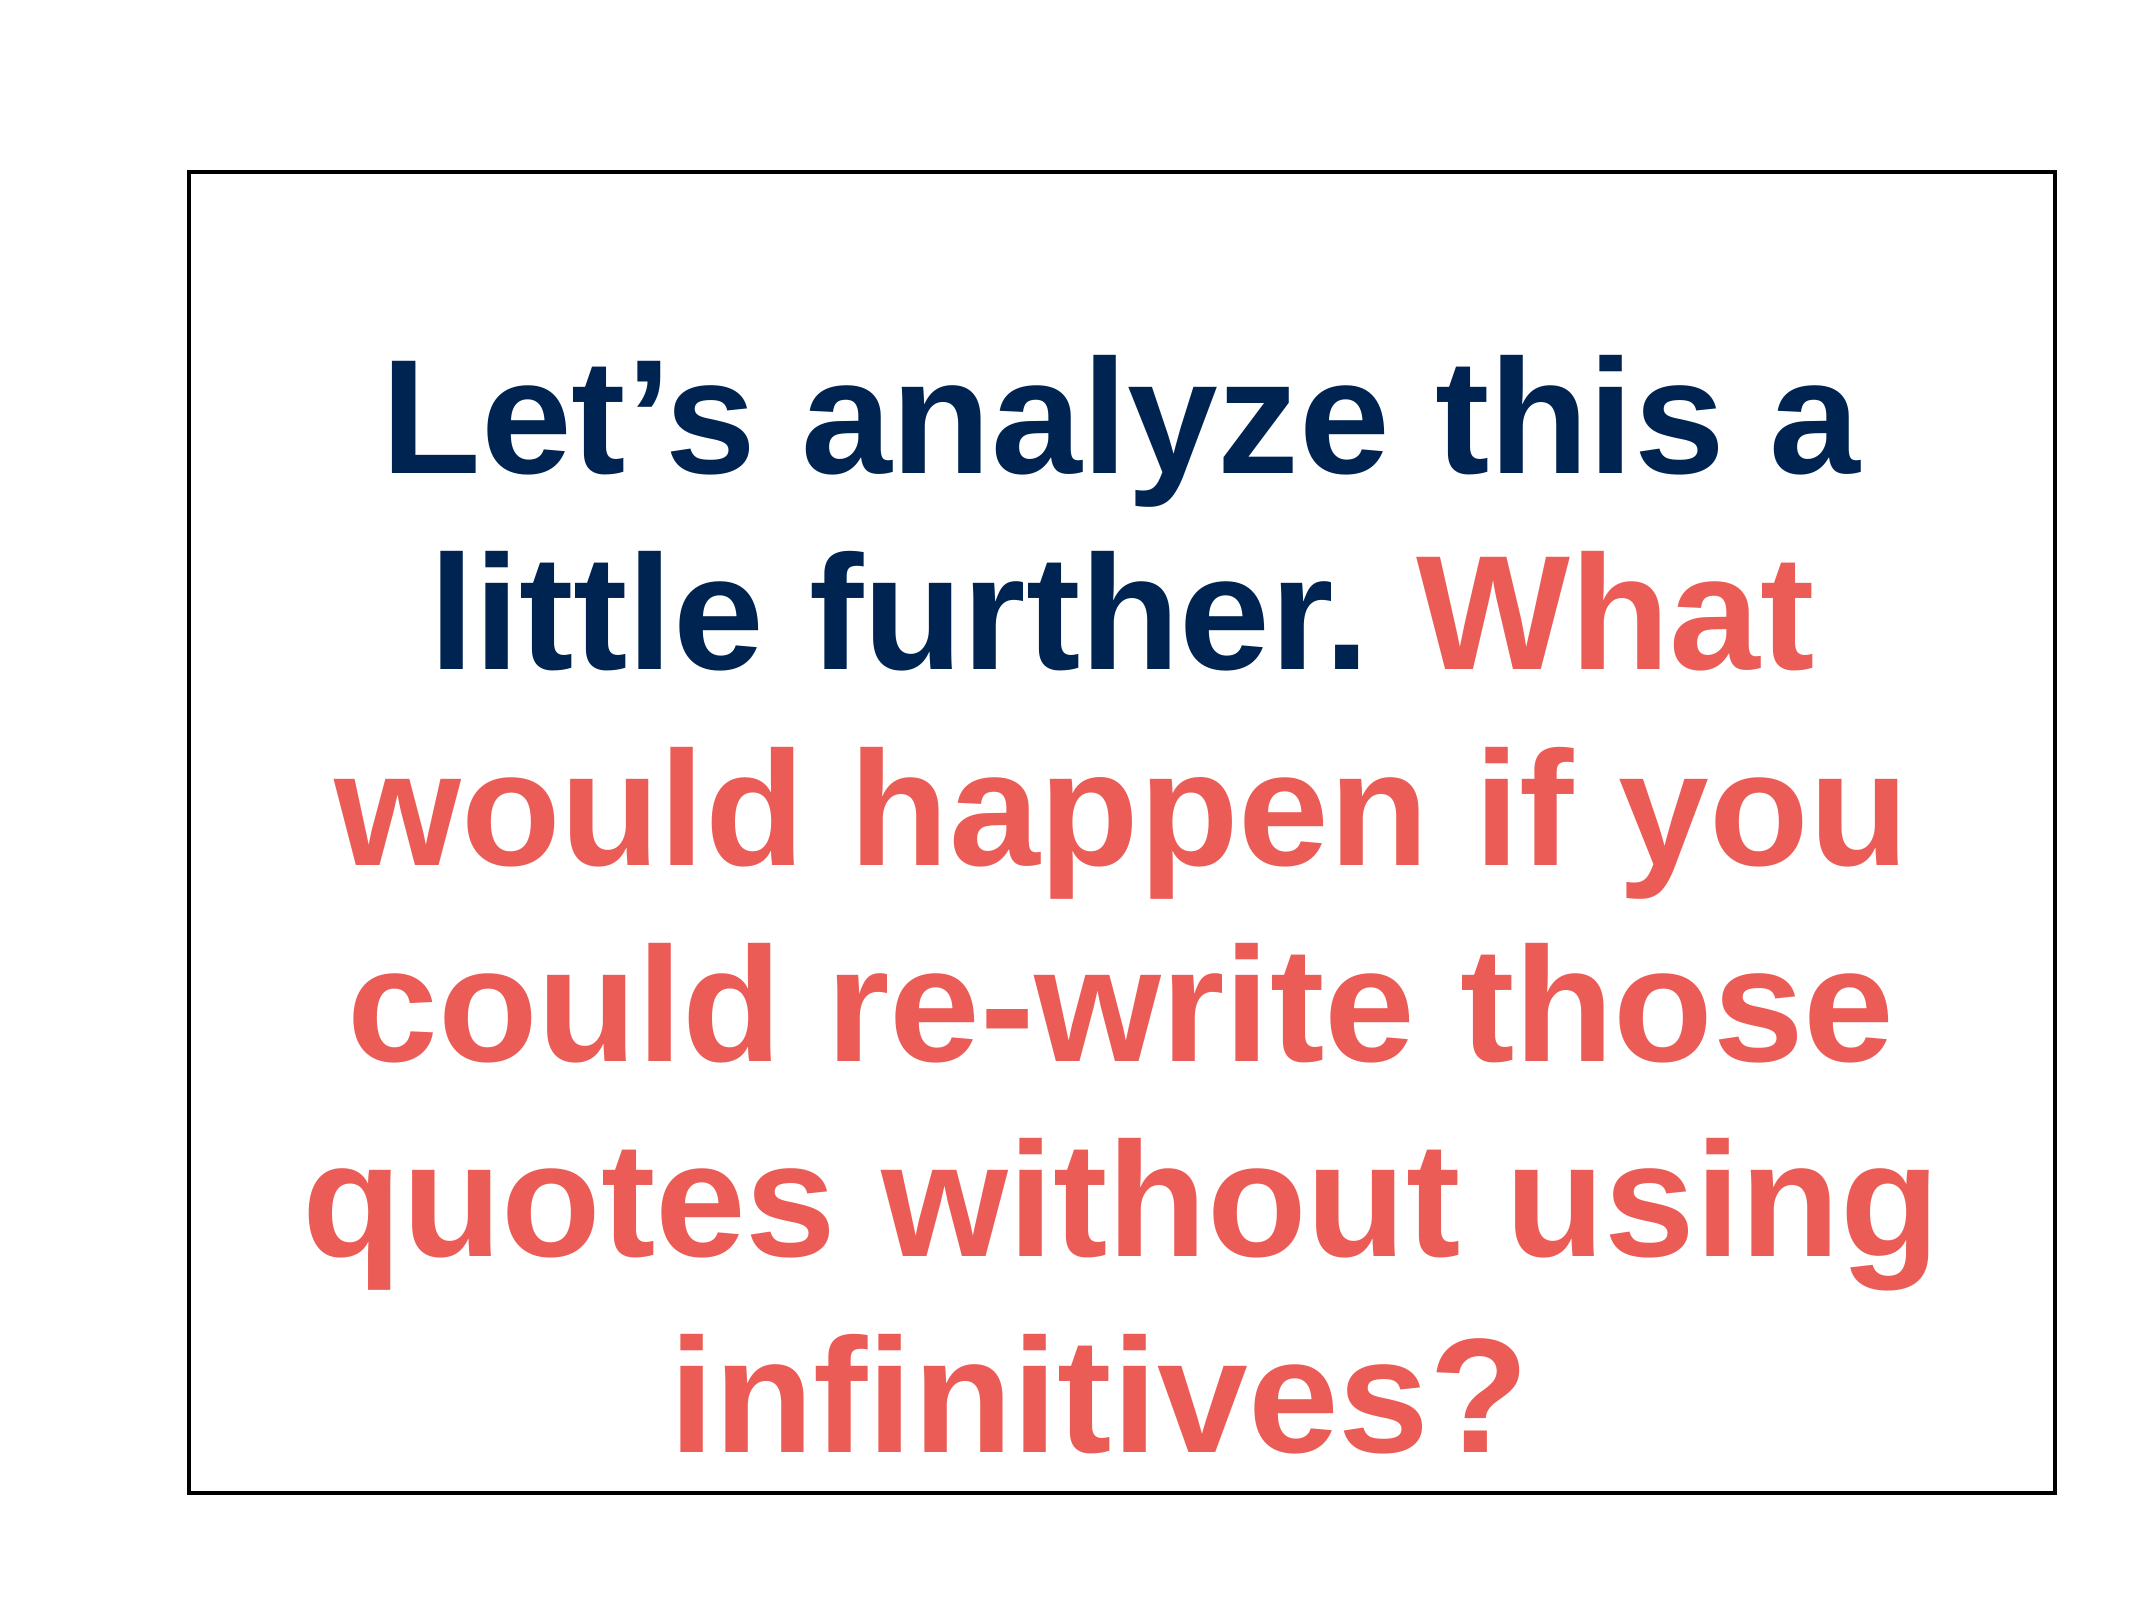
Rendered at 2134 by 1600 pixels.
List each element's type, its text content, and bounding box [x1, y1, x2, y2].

title Let’s analyze this a little further. What would happen if you could re-write those quotes without using infinitives? [188, 171, 2056, 1494]
